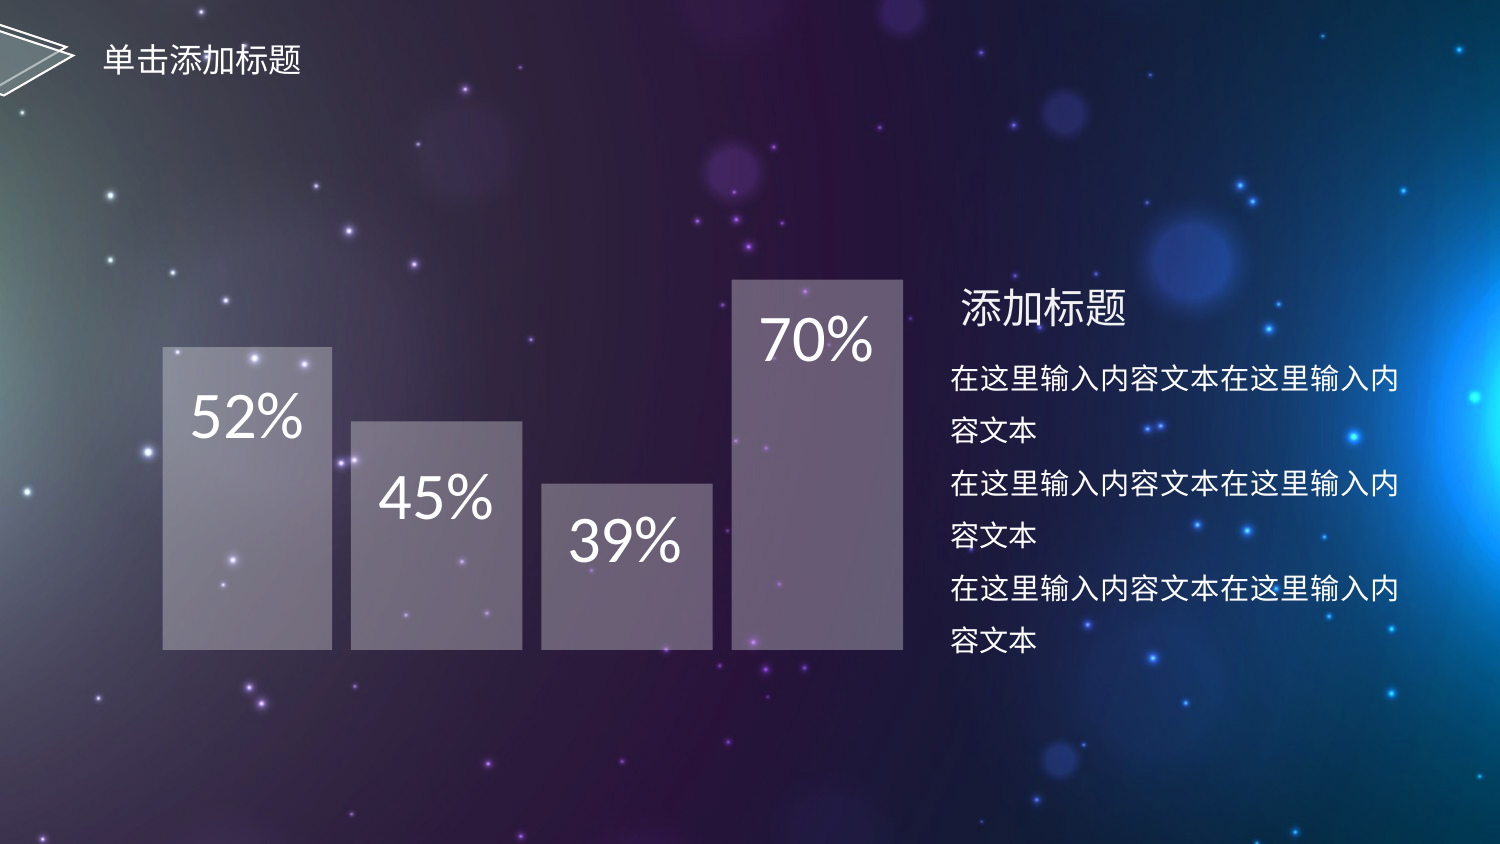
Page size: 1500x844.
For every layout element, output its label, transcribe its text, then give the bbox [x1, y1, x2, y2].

text_box 52% [174, 364, 320, 460]
text_box [350, 421, 523, 650]
text_box [162, 347, 333, 650]
text_box [731, 279, 904, 650]
text_box 在这里输入内容文本在这里输入内容文本 在这里输入内容文本在这里输入内容文本 在这里输入内容文本在这里输入内容文本 [935, 335, 1415, 665]
text_box 39% [552, 488, 698, 583]
text_box [541, 483, 713, 650]
text_box 单击添加标题 [88, 31, 412, 87]
picture [0, 0, 1500, 844]
text_box 添加标题 [945, 274, 1143, 335]
text_box 70% [743, 287, 889, 383]
text_box [1143, 277, 1368, 335]
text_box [0, 0, 57, 89]
text_box 45% [364, 445, 510, 541]
text_box [162, 277, 945, 652]
